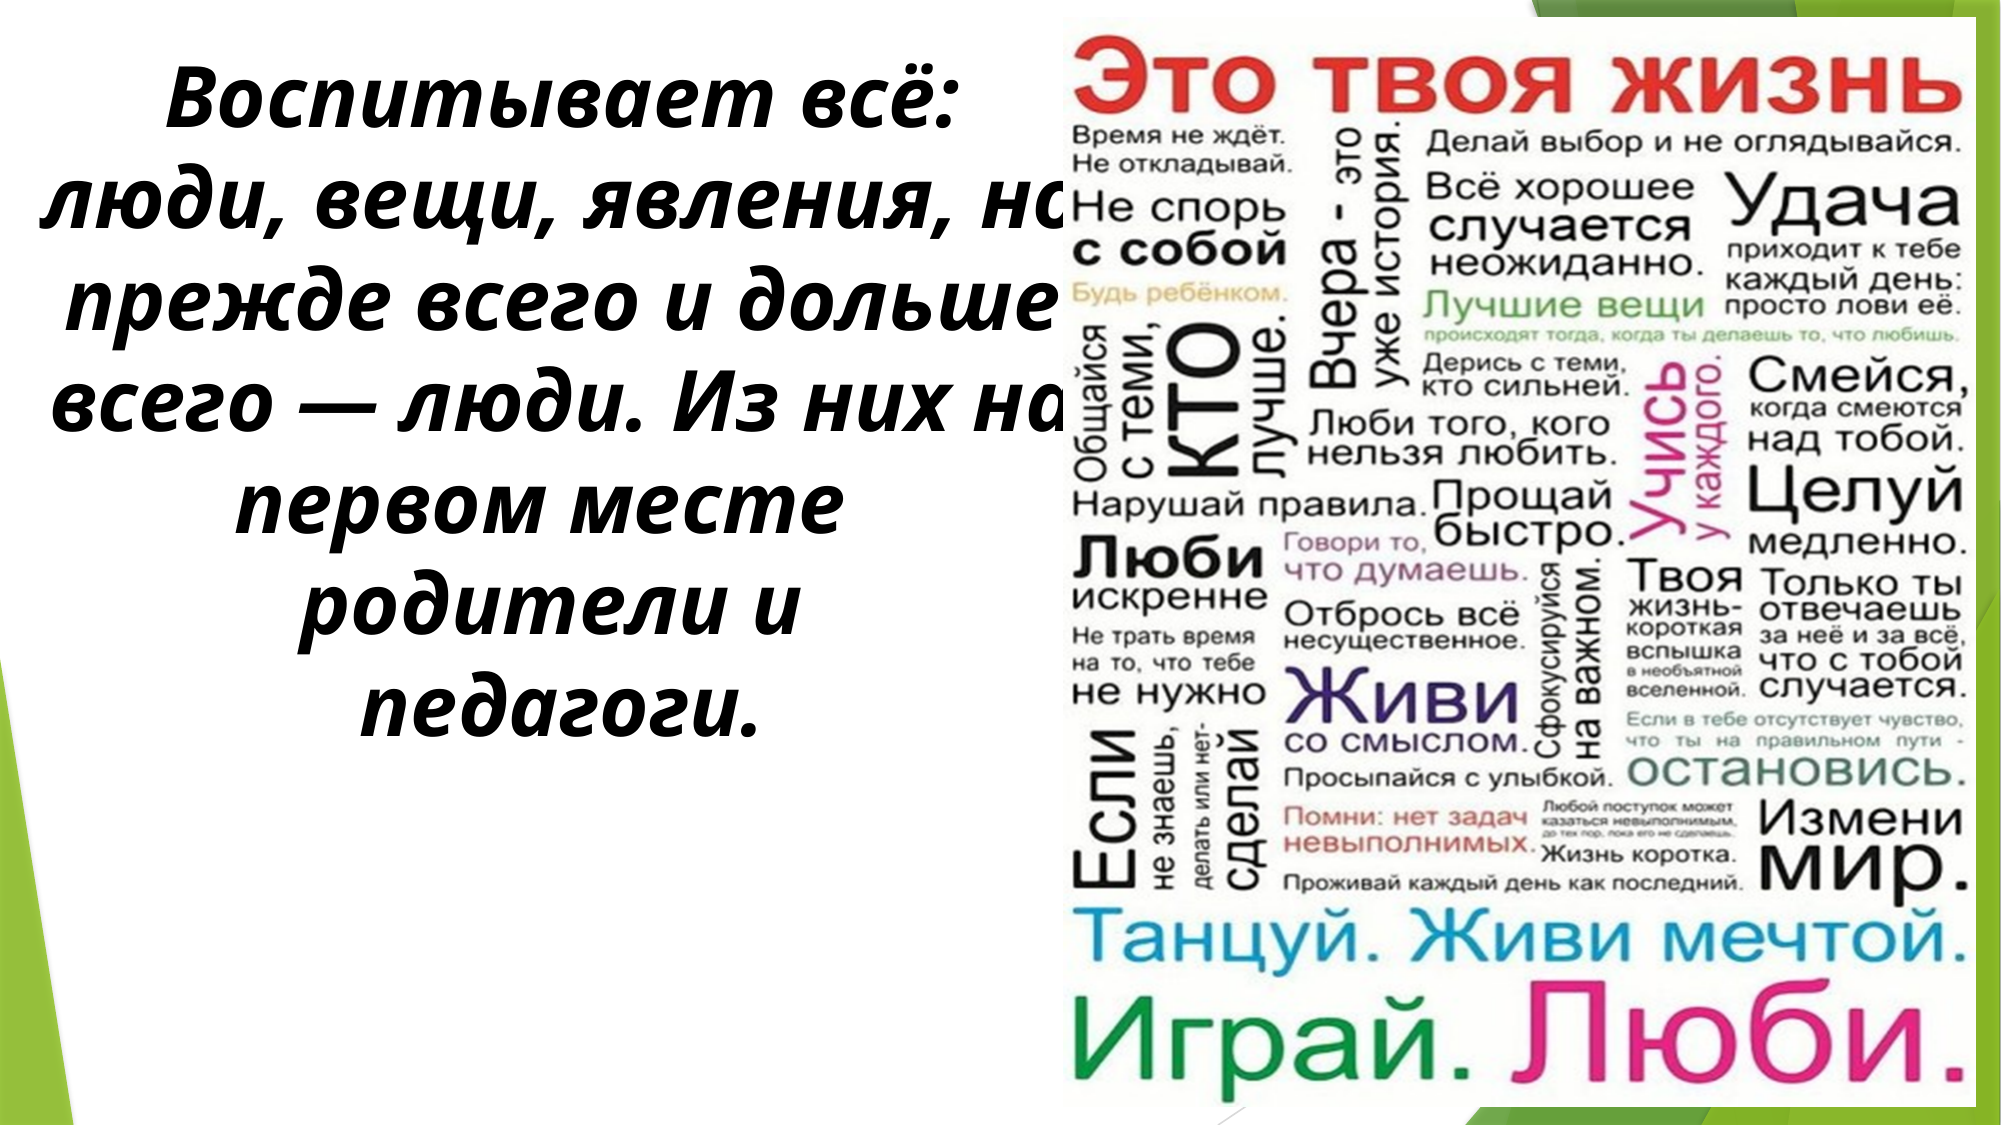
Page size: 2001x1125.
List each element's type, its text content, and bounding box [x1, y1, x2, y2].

title Воспитывает всё: люди, вещи, явления, но прежде всего и дольше всего — люди. Из них на первом месте родители и педагоги. [23, 35, 1058, 1076]
picture [1063, 17, 1977, 1108]
